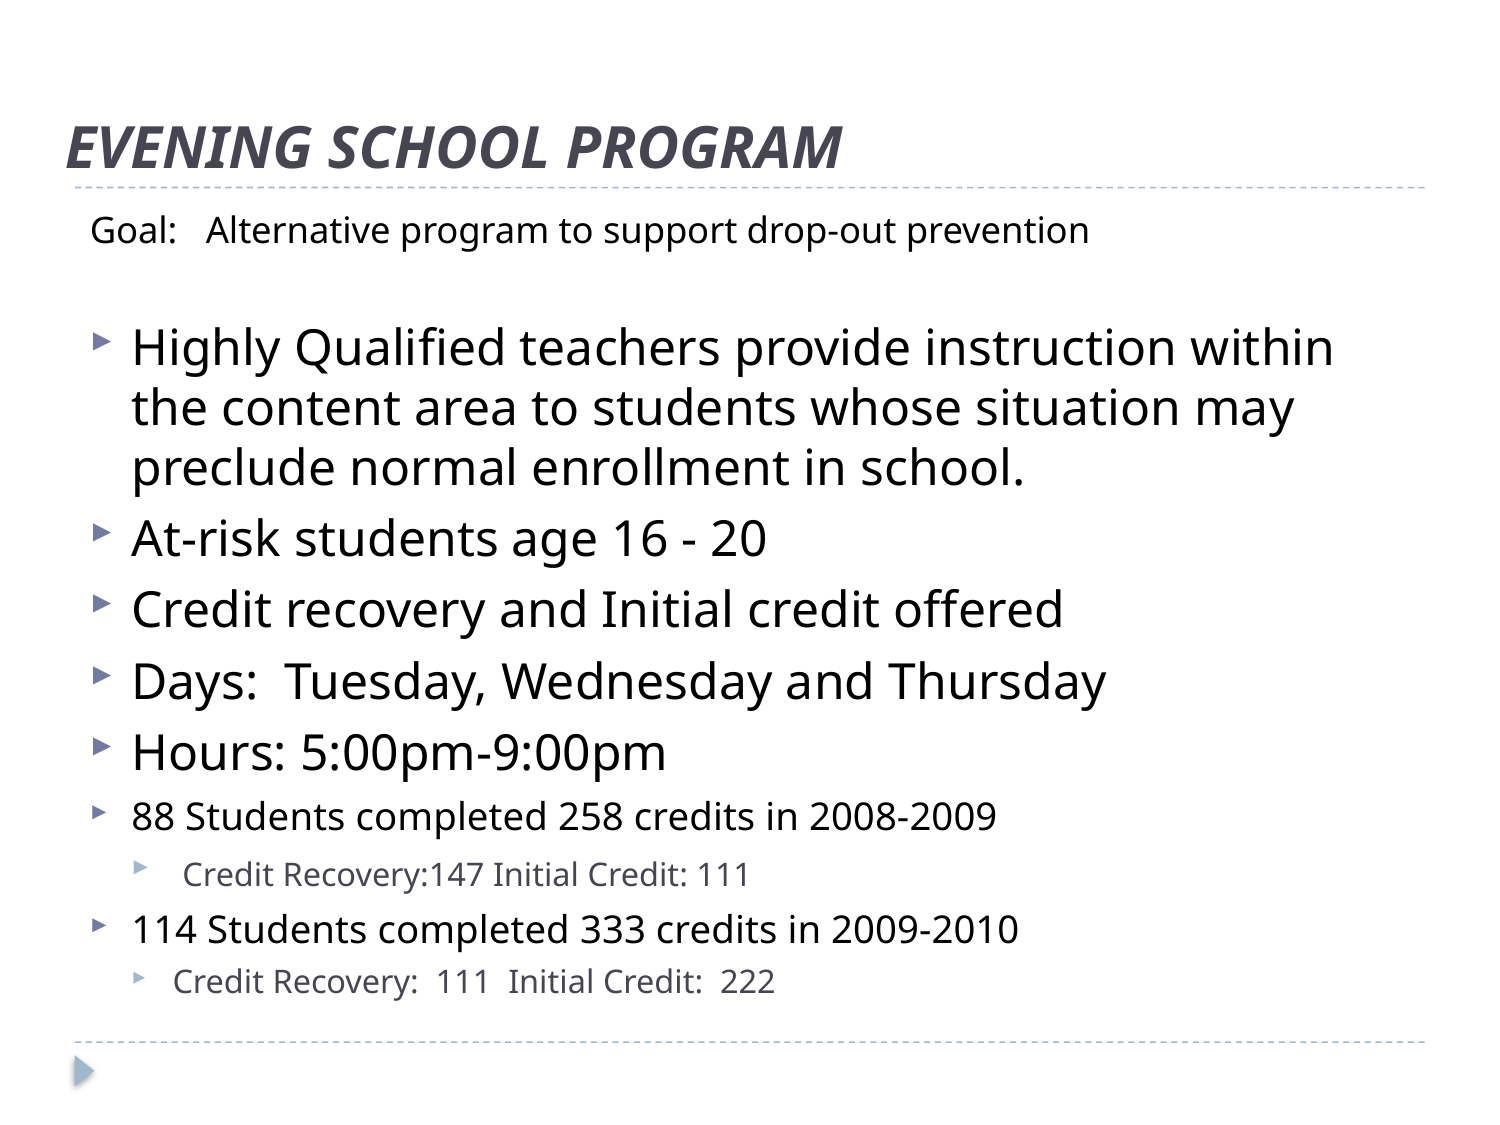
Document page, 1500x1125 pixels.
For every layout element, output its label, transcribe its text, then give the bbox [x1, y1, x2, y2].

title Evening School Program [50, 0, 1275, 188]
list Goal: Alternative program to support drop-out prevention Highly Qualified teachers provide instruction within the content area to students whose situation may preclude normal enrollment in school. At-risk students age 16 - 20 Credit recovery and Initial credit offered Days: Tuesday, Wednesday and Thursday Hours: 5:00pm-9:00pm 88 Students completed 258 credits in 2008-2009 Credit Recovery:147 Initial Credit: 111 114 Students completed 333 credits in 2009-2010 Credit Recovery: 111 Initial Credit: 222 [75, 200, 1425, 1010]
